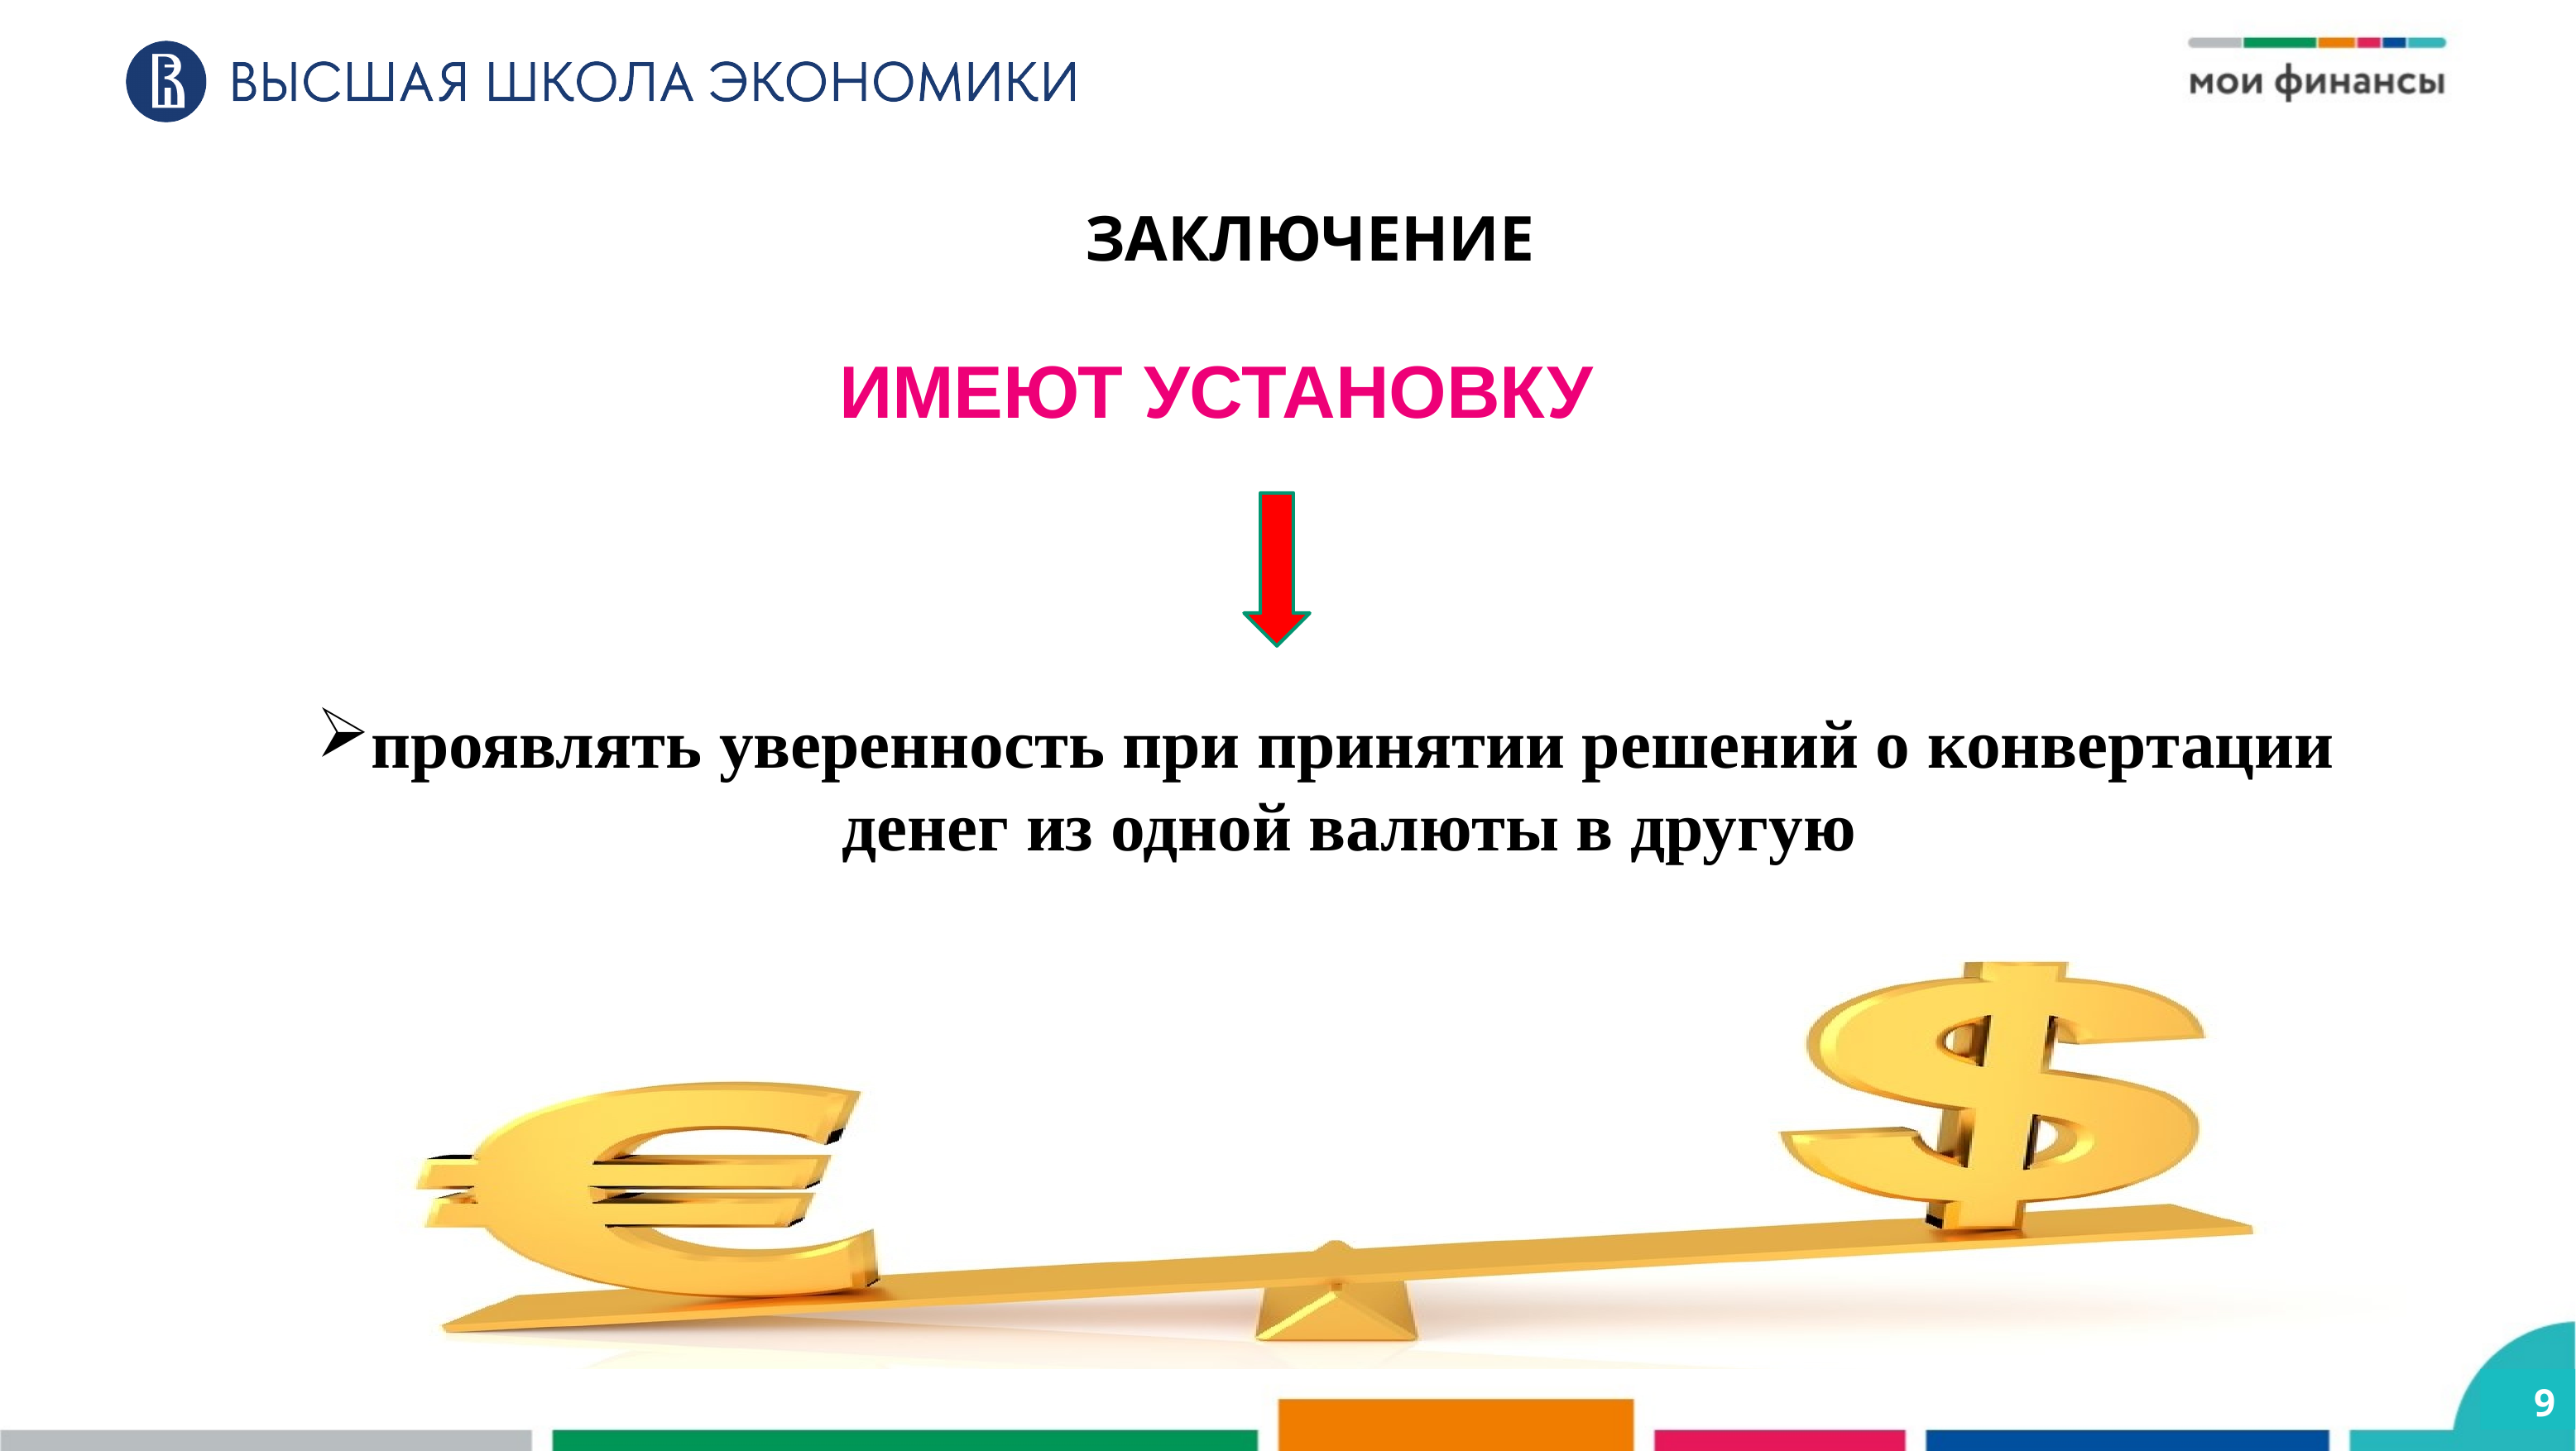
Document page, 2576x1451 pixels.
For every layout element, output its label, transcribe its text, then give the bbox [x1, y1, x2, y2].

text_box ИМЕЮТ УСТАНОВКУ [126, 332, 2307, 446]
text_box [1242, 491, 1312, 648]
text_box 9 [2480, 1368, 2576, 1430]
picture [0, 0, 2576, 1451]
text_box ЗАКЛЮЧЕНИЕ [44, 189, 2576, 284]
text_box проявлять уверенность при принятии решений о конвертации денег из одной валюты в другую [220, 692, 2431, 871]
